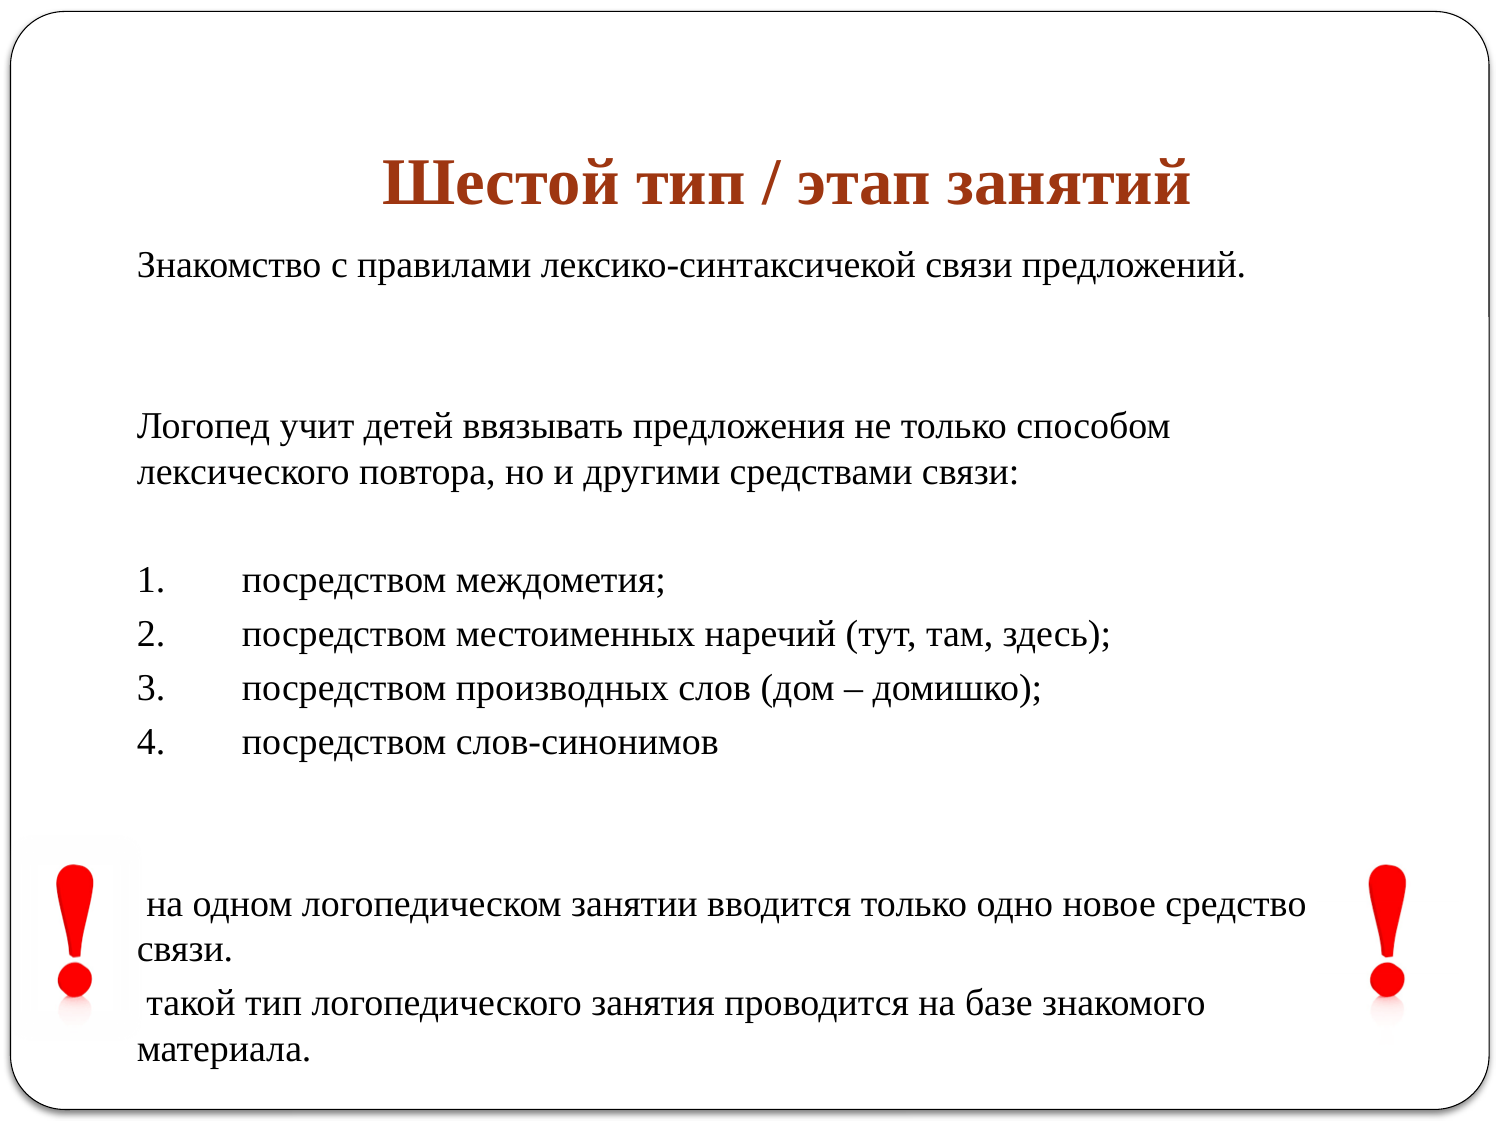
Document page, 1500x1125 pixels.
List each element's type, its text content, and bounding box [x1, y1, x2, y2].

list Знакомство с правилами лексико-синтаксичекой связи предложений. Логопед учит детей ввязывать предложения не только способом лексического повтора, но и другими средствами связи: 1. посредством междометия; 2. посредством местоименных наречий (тут, там, здесь); 3. посредством производных слов (дом – домишко); 4. посредством слов-синонимов на одном логопедическом занятии вводится только одно новое средство связи. такой тип логопедического занятия проводится на базе знакомого материала. [122, 231, 1400, 1083]
picture [3, 830, 148, 1046]
title Шестой тип / этап занятий [150, 45, 1425, 233]
picture [1316, 830, 1461, 1046]
text_box [25, 0, 76, 27]
